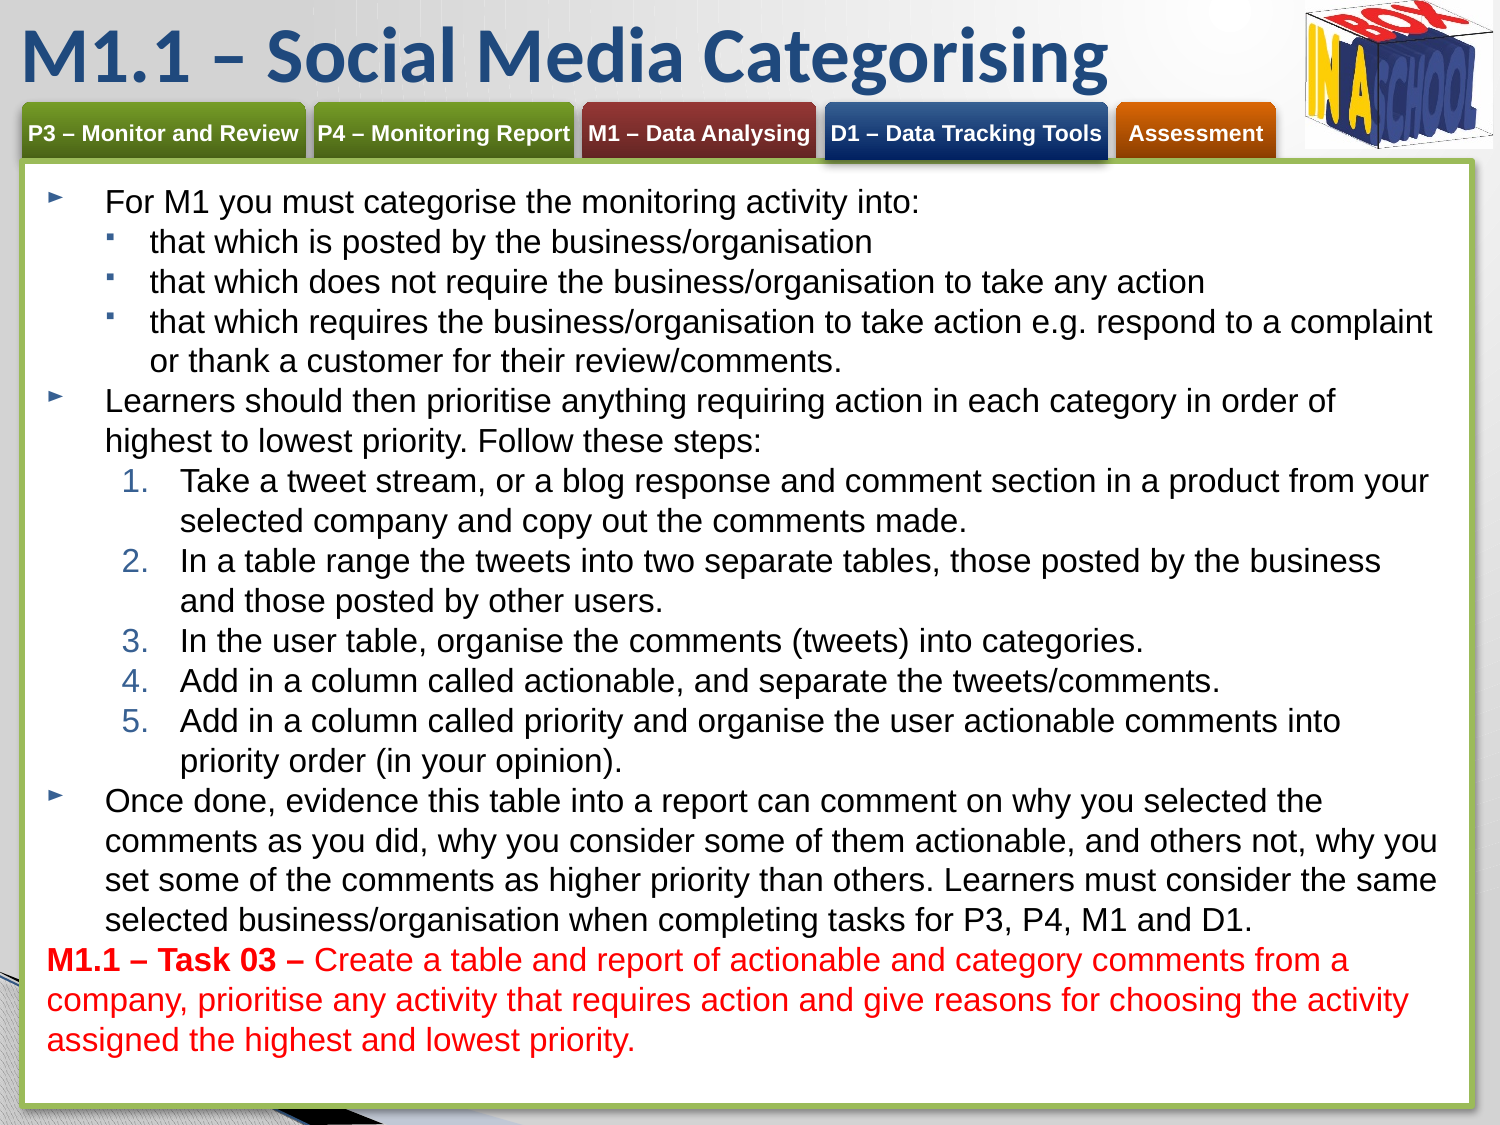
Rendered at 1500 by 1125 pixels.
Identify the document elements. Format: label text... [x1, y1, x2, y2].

title M1.1 – Social Media Categorising [5, 0, 1270, 102]
picture [281, 1114, 303, 1125]
text_box For M1 you must categorise the monitoring activity into: that which is posted by the business/organisation that which does not require the business/organisation to take any action that which requires the business/organisation to take action e.g. respond to a complaint or thank a customer for their review/comments. Learners should then prioritise anything requiring action in each category in order of highest to lowest priority. Follow these steps: Take a tweet stream, or a blog response and comment section in a product from your selected company and copy out the comments made. In a table range the tweets into two separate tables, those posted by the business and those posted by other users. In the user table, organise the comments (tweets) into categories. Add in a column called actionable, and separate the tweets/comments. Add in a column called priority and organise the user actionable comments into priority order (in your opinion). Once done, evidence this table into a report can comment on why you selected the comments as you did, why you consider some of them actionable, and others not, why you set some of the comments as higher priority than others. Learners must consider the same selected business/organisation when completing tasks for P3, P4, M1 and D1. M1.1 – Task 03 – Create a table and report of actionable and category comments from a company, prioritise any activity that requires action and give reasons for choosing the activity assigned the highest and lowest priority. [31, 172, 1459, 1066]
picture [1305, 0, 1494, 149]
